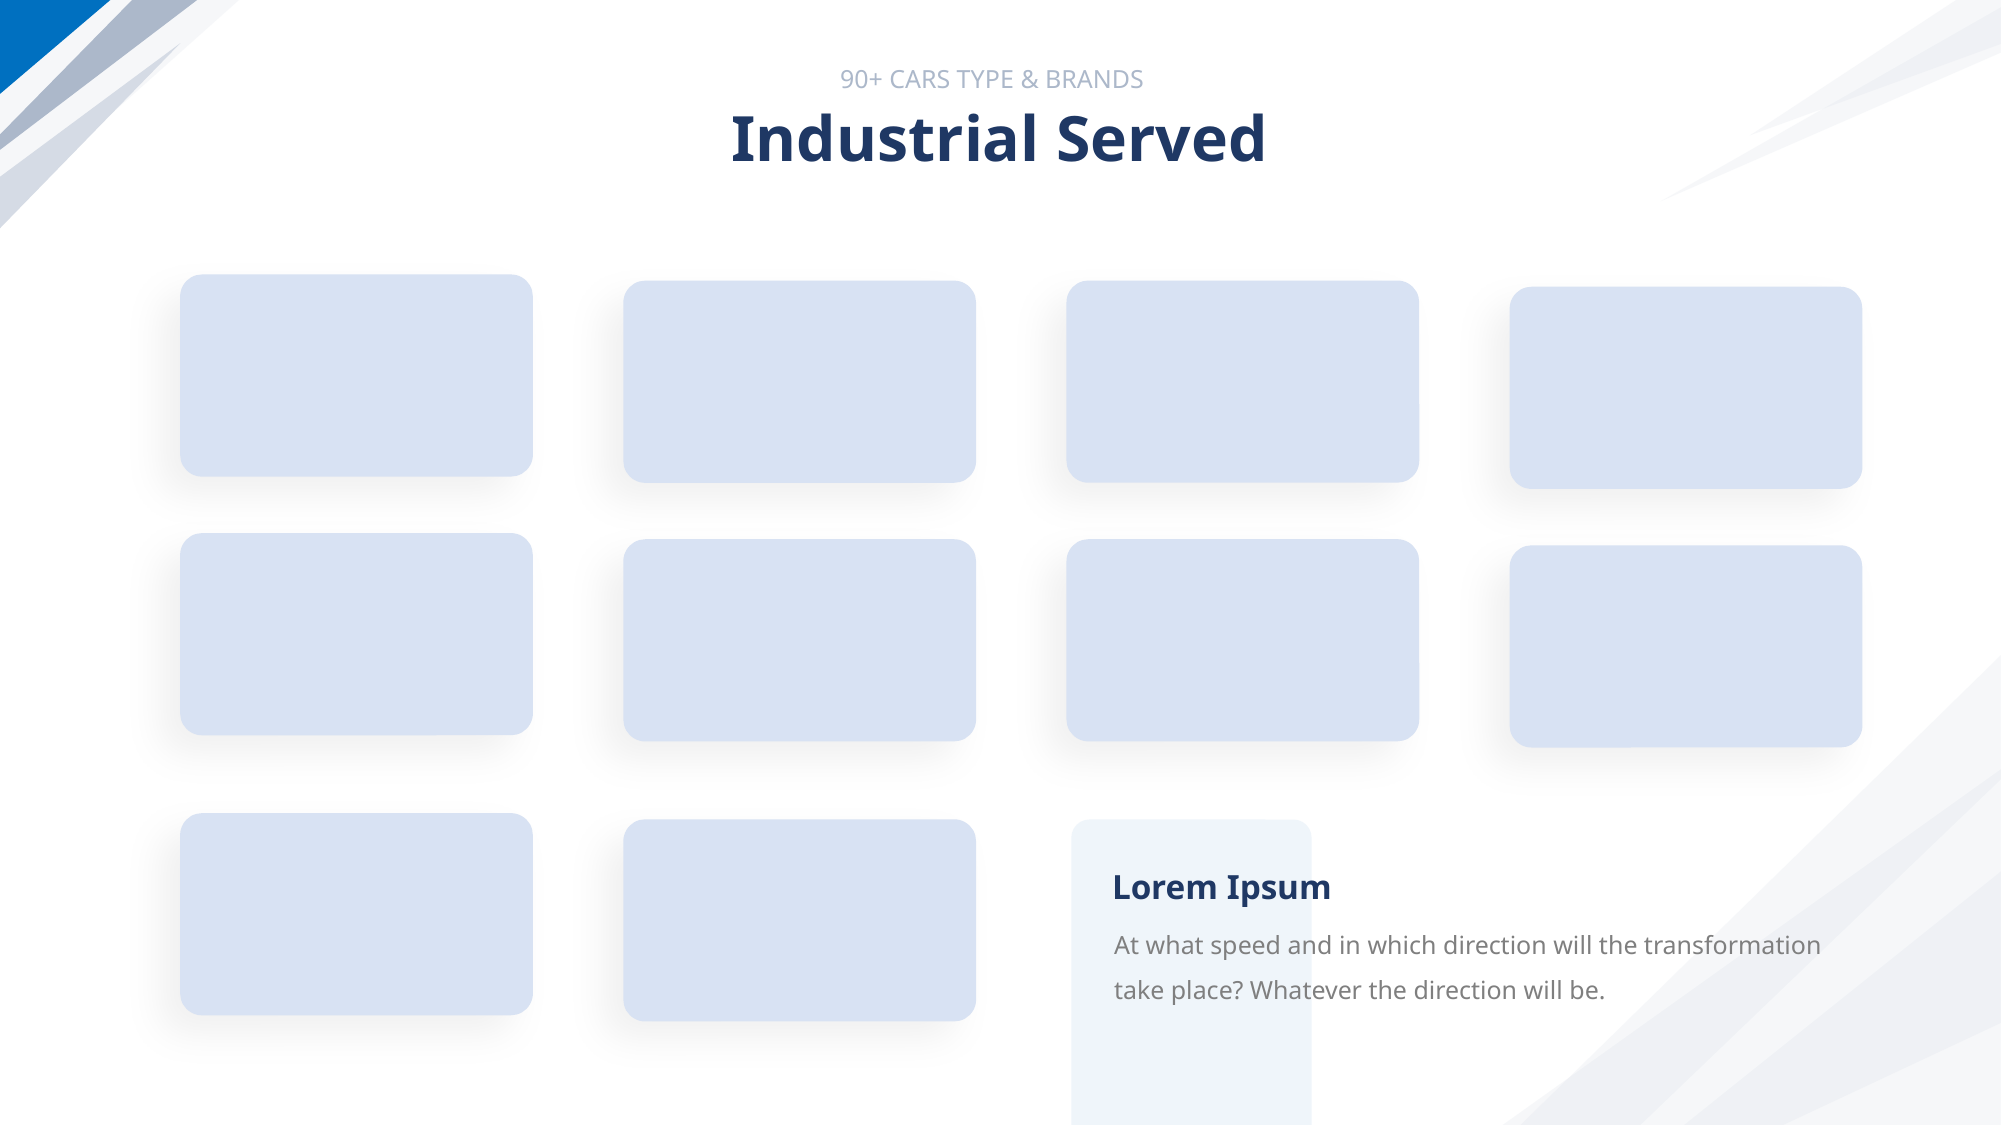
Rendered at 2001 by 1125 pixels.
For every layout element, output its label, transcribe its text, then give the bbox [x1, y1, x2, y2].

text_box [1509, 545, 1863, 748]
text_box [1509, 286, 1863, 489]
text_box [180, 813, 533, 1016]
text_box [1066, 539, 1420, 742]
text_box [623, 539, 977, 742]
text_box 90+ CARS TYPE & BRANDS [825, 55, 1175, 102]
text_box [623, 819, 977, 1022]
text_box [623, 280, 977, 483]
text_box [1066, 280, 1420, 483]
title Industrial Served [137, 73, 1863, 210]
text_box [180, 274, 533, 477]
text_box [180, 533, 533, 736]
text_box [1070, 819, 1868, 1125]
